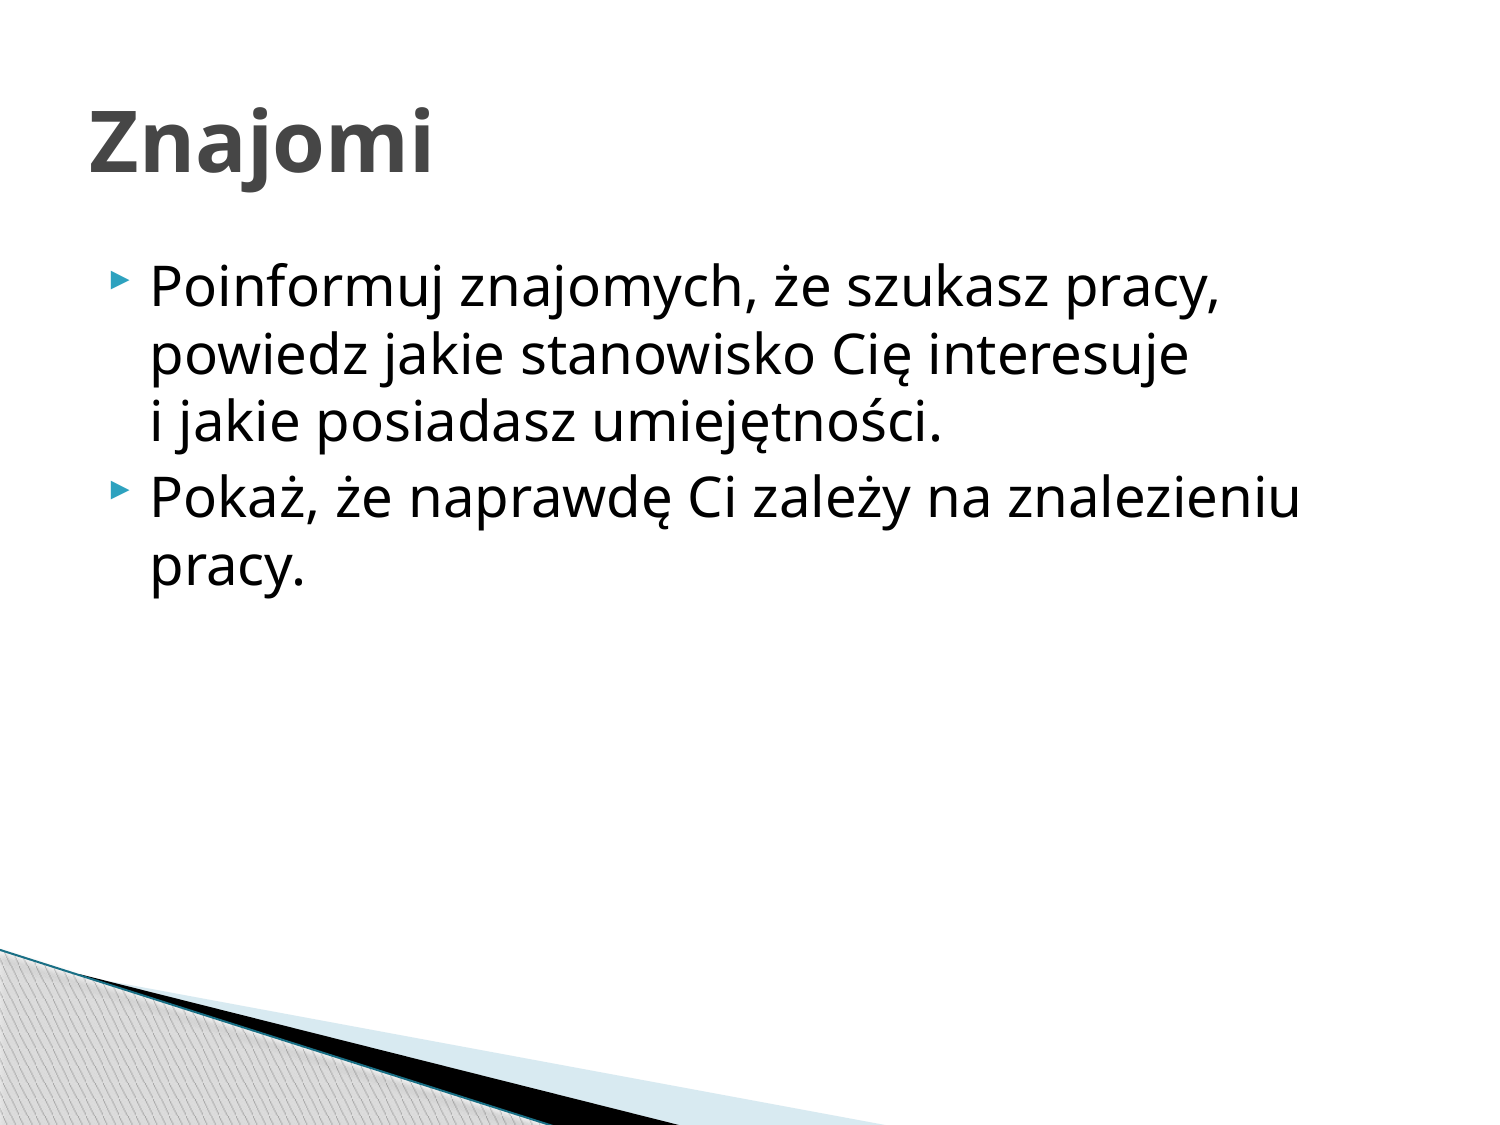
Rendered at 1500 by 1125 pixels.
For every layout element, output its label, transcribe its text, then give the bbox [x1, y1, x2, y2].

list Poinformuj znajomych, że szukasz pracy, powiedz jakie stanowisko Cię interesuje i jakie posiadasz umiejętności. Pokaż, że naprawdę Ci zależy na znalezieniu pracy. [75, 243, 1425, 986]
title Znajomi [75, 45, 1425, 233]
